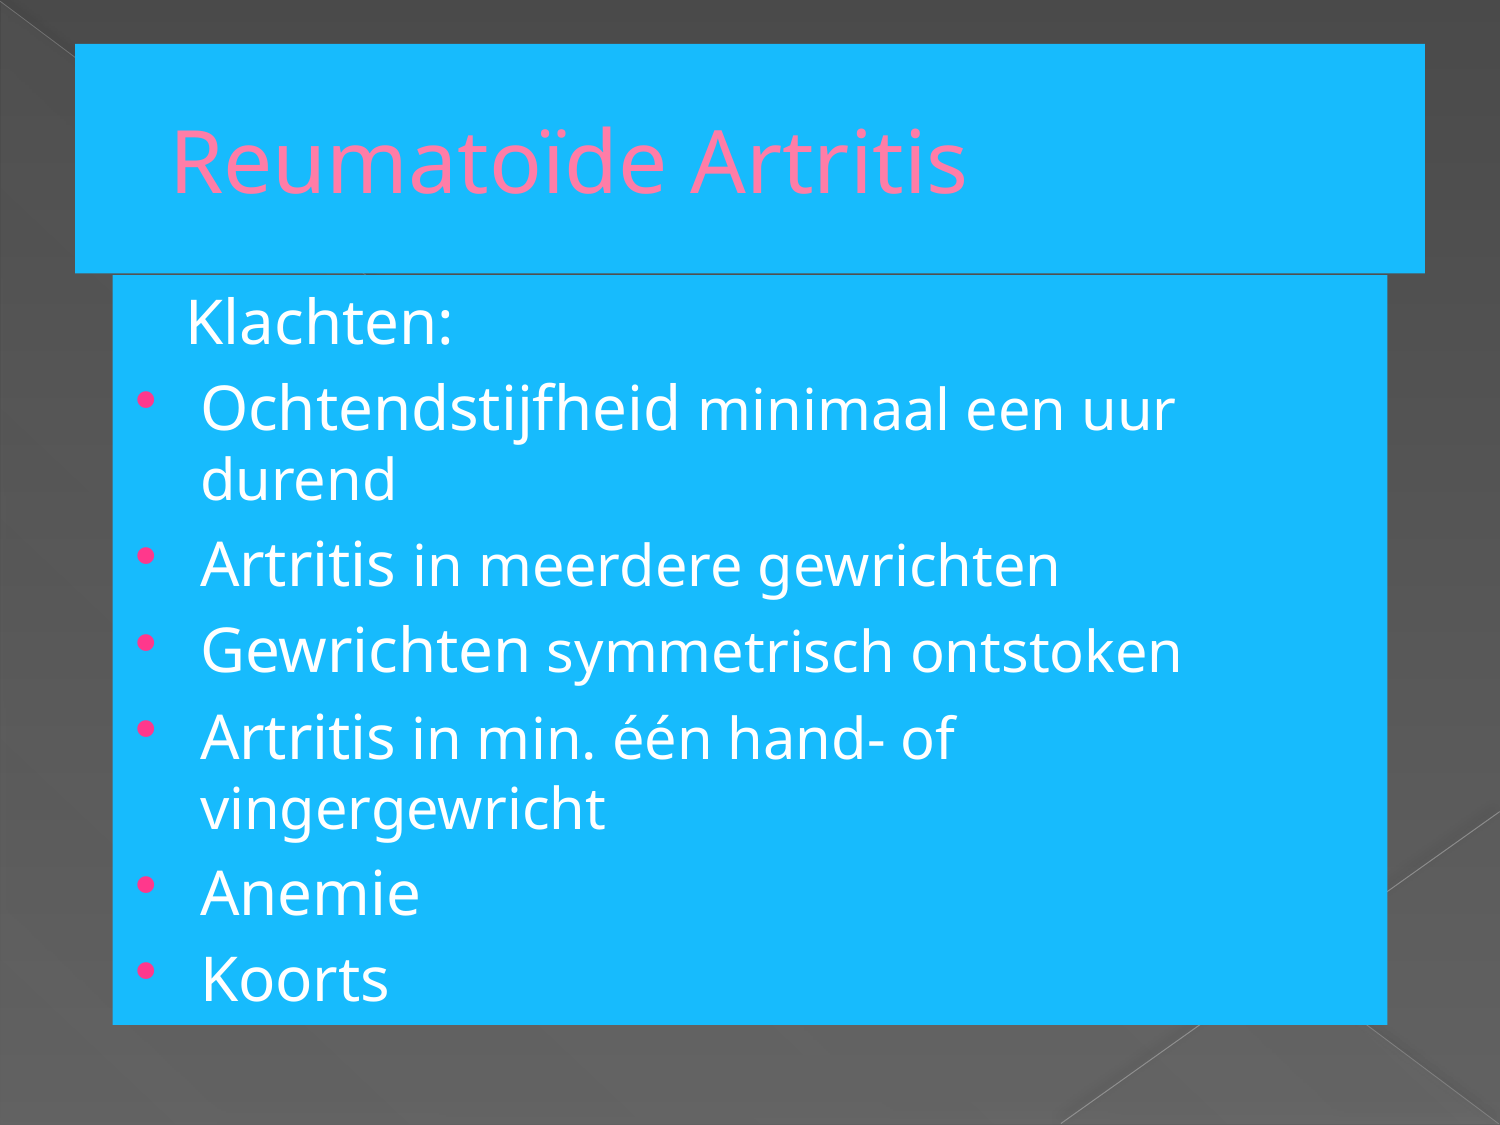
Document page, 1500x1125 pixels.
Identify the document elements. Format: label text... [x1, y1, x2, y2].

list Klachten: Ochtendstijfheid minimaal een uur durend Artritis in meerdere gewrichten Gewrichten symmetrisch ontstoken Artritis in min. één hand- of vingergewricht Anemie Koorts [112, 275, 1388, 1025]
title Reumatoïde Artritis [75, 43, 1425, 274]
